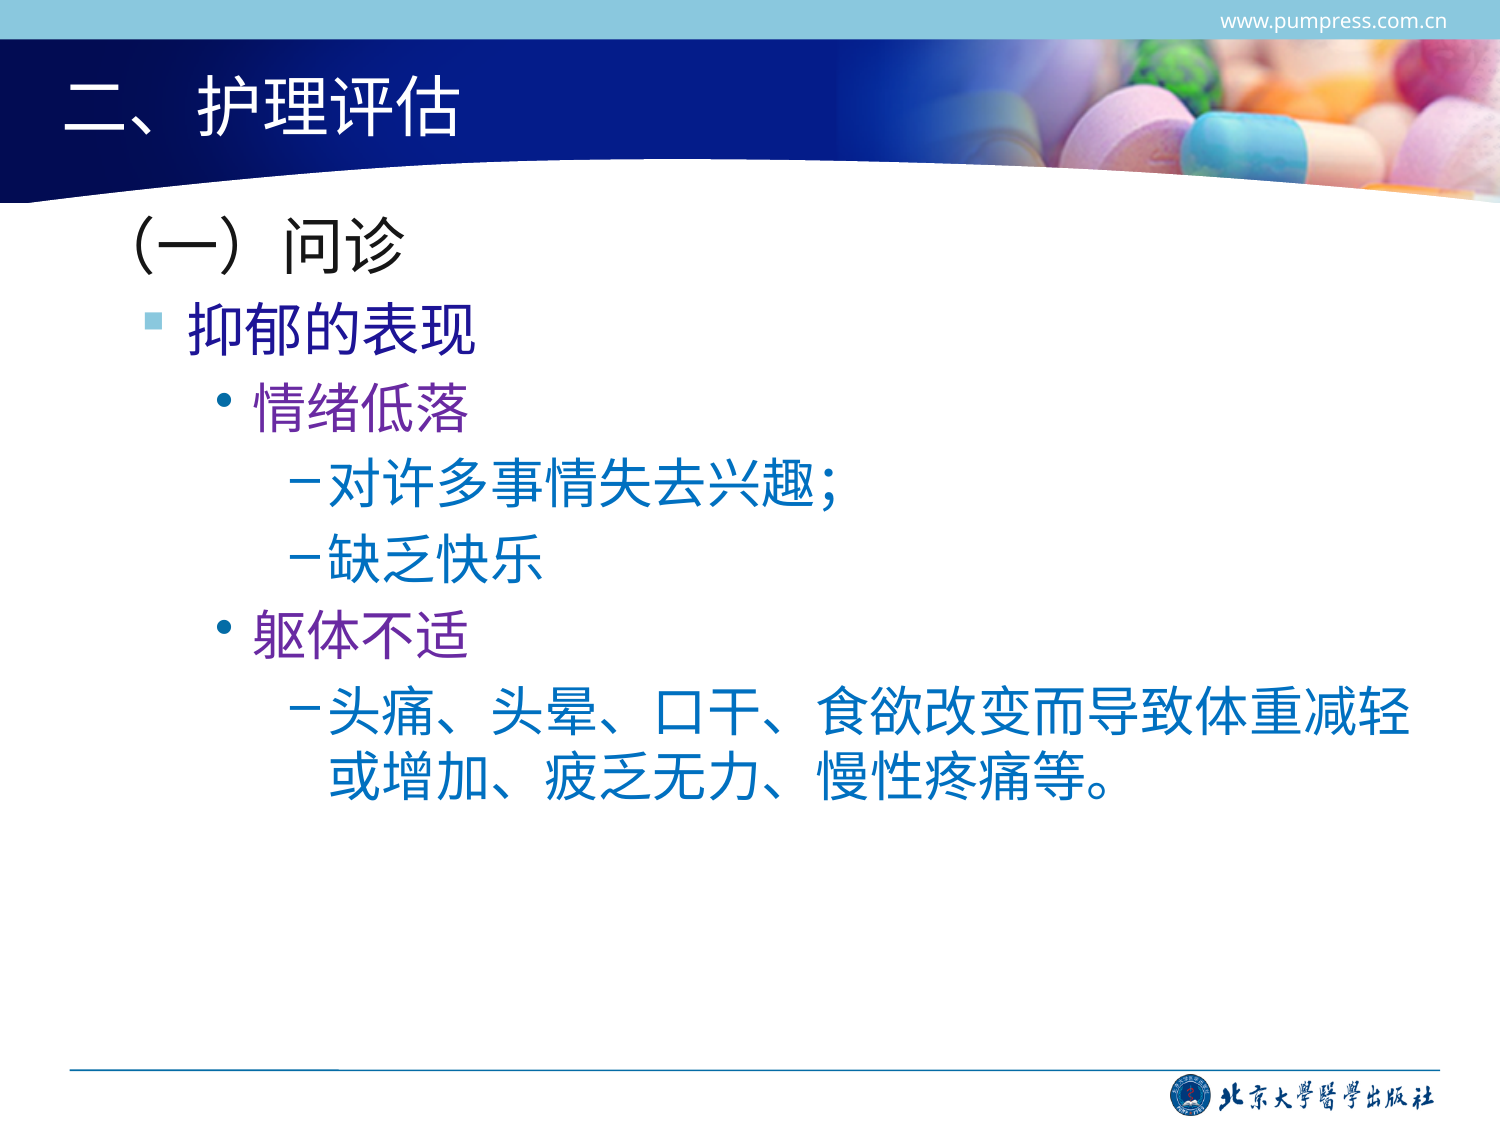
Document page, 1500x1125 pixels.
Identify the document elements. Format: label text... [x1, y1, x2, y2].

list （一）问诊 抑郁的表现 情绪低落 对许多事情失去兴趣； 缺乏快乐 躯体不适 头痛、头晕、口干、食欲改变而导致体重减轻或增加、疲乏无力、慢性疼痛等。 [49, 198, 1463, 1026]
slide_number www.pumpress.com.cn [1024, 0, 1463, 38]
picture [1170, 1074, 1436, 1118]
title 二、护理评估 [46, 58, 1373, 152]
picture [0, 40, 1500, 203]
